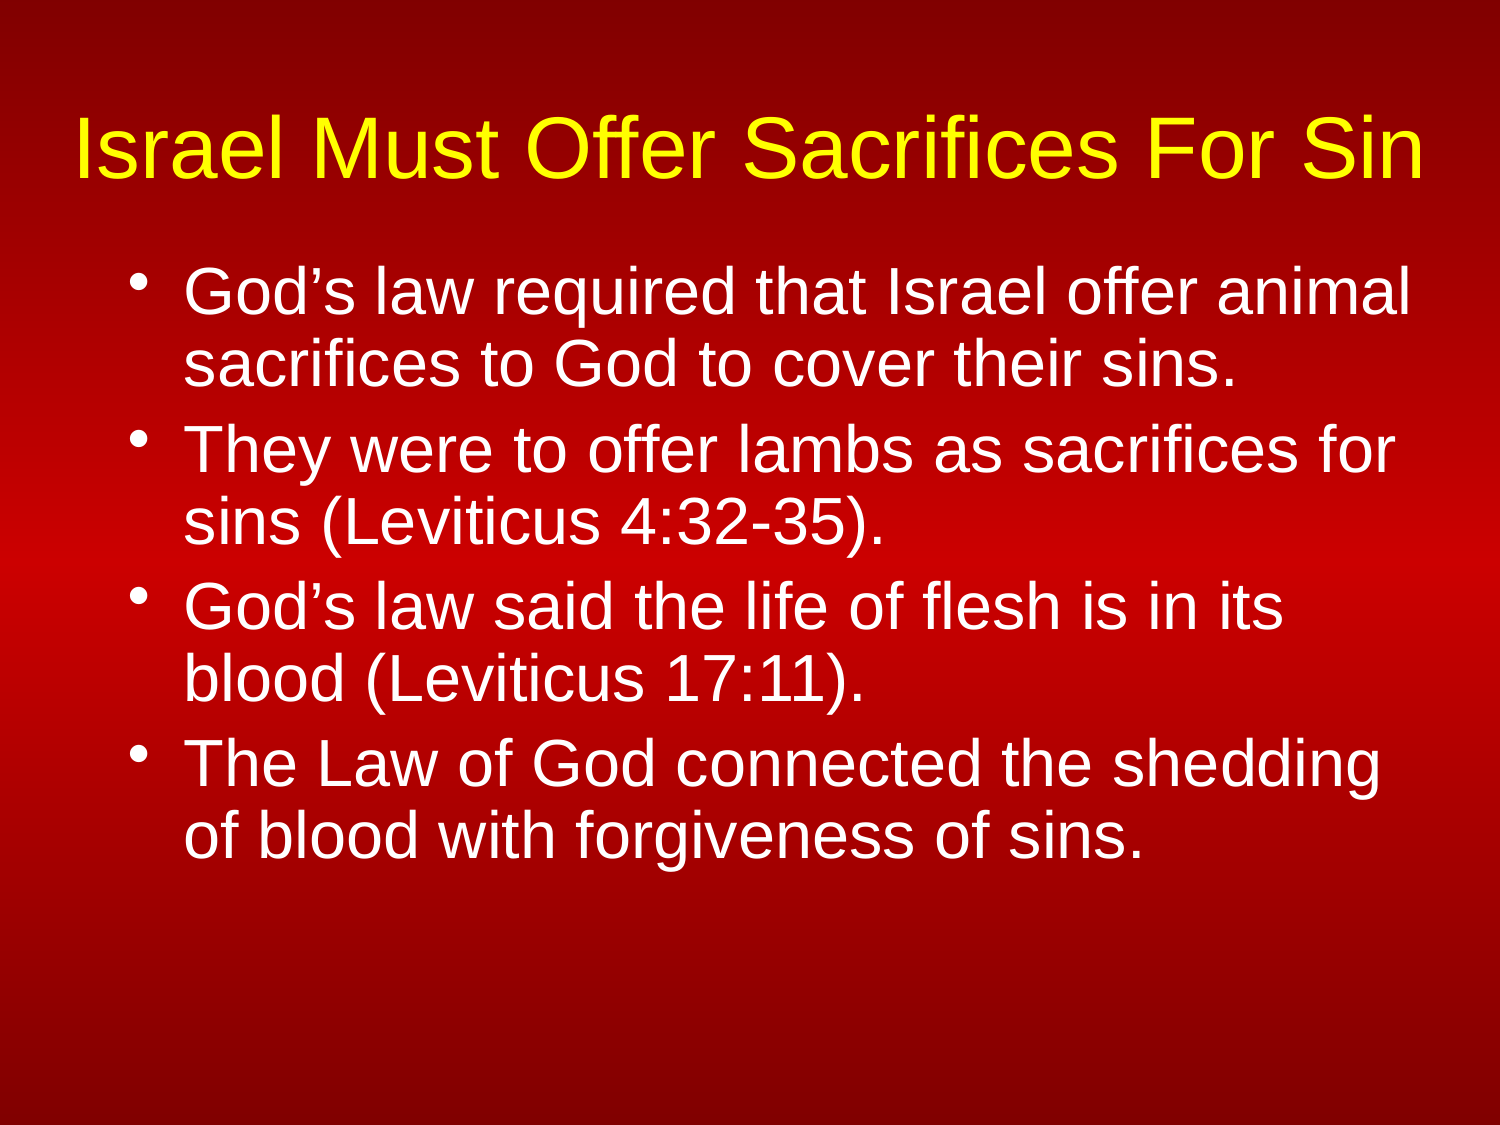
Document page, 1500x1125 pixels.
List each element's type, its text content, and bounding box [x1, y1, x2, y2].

title Israel Must Offer Sacrifices For Sin [37, 50, 1463, 238]
list God’s law required that Israel offer animal sacrifices to God to cover their sins. They were to offer lambs as sacrifices for sins (Leviticus 4:32-35). God’s law said the life of flesh is in its blood (Leviticus 17:11). The Law of God connected the shedding of blood with forgiveness of sins. [112, 249, 1450, 950]
